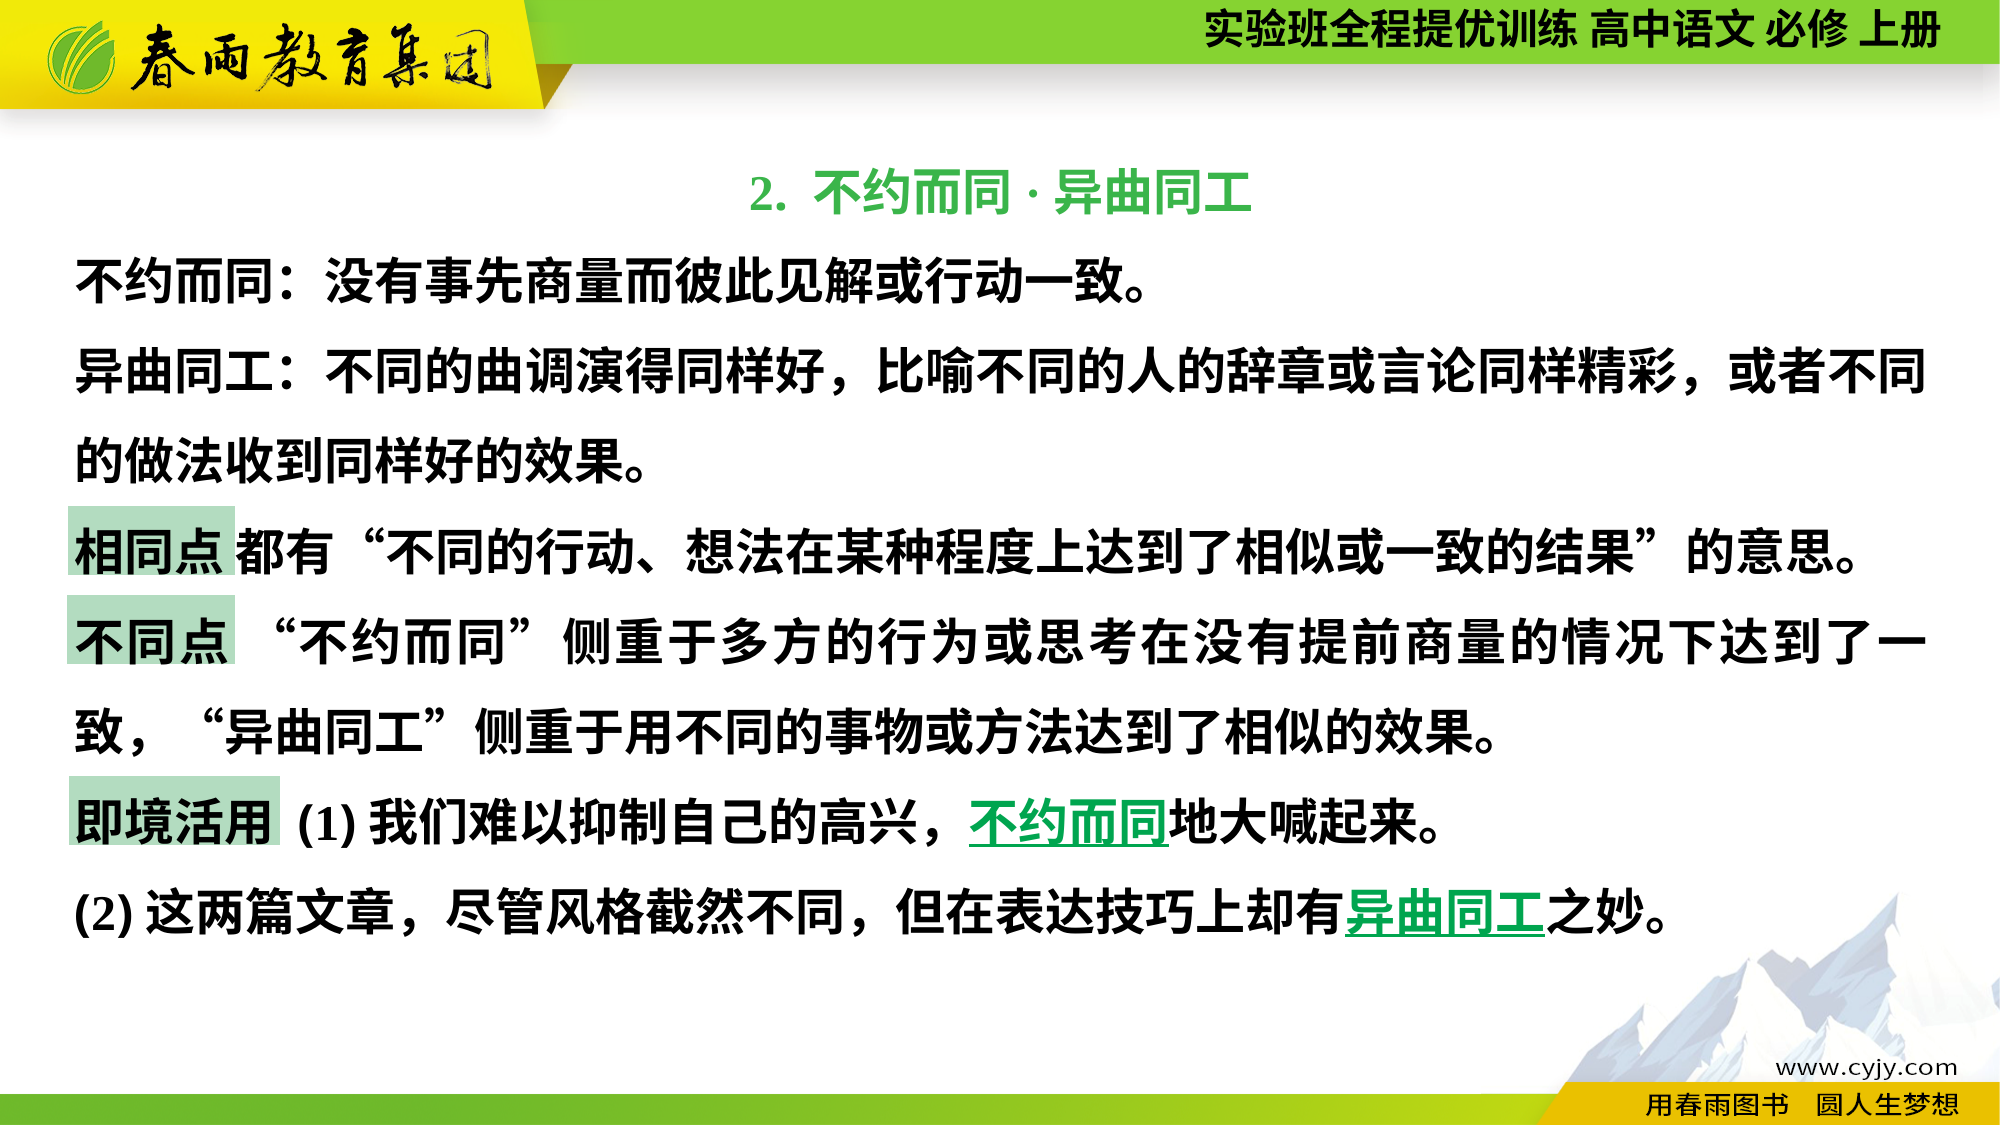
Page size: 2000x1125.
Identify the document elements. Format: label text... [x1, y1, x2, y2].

picture [0, 0, 2000, 1125]
list 2. 不约而同·异曲同工 不约而同：没有事先商量而彼此见解或行动一致。 异曲同工：不同的曲调演得同样好，比喻不同的人的辞章或言论同样精彩，或者不同的做法收到同样好的效果。 相同点 都有“不同的行动、想法在某种程度上达到了相似或一致的结果”的意思。 不同点 “不约而同”侧重于多方的行为或思考在没有提前商量的情况下达到了一致，“异曲同工”侧重于用不同的事物或方法达到了相似的效果。 即境活用 (1)我们难以抑制自己的高兴，不约而同地大喊起来。 (2)这两篇文章，尽管风格截然不同，但在表达技巧上却有异曲同工之妙。 [59, 122, 1944, 956]
